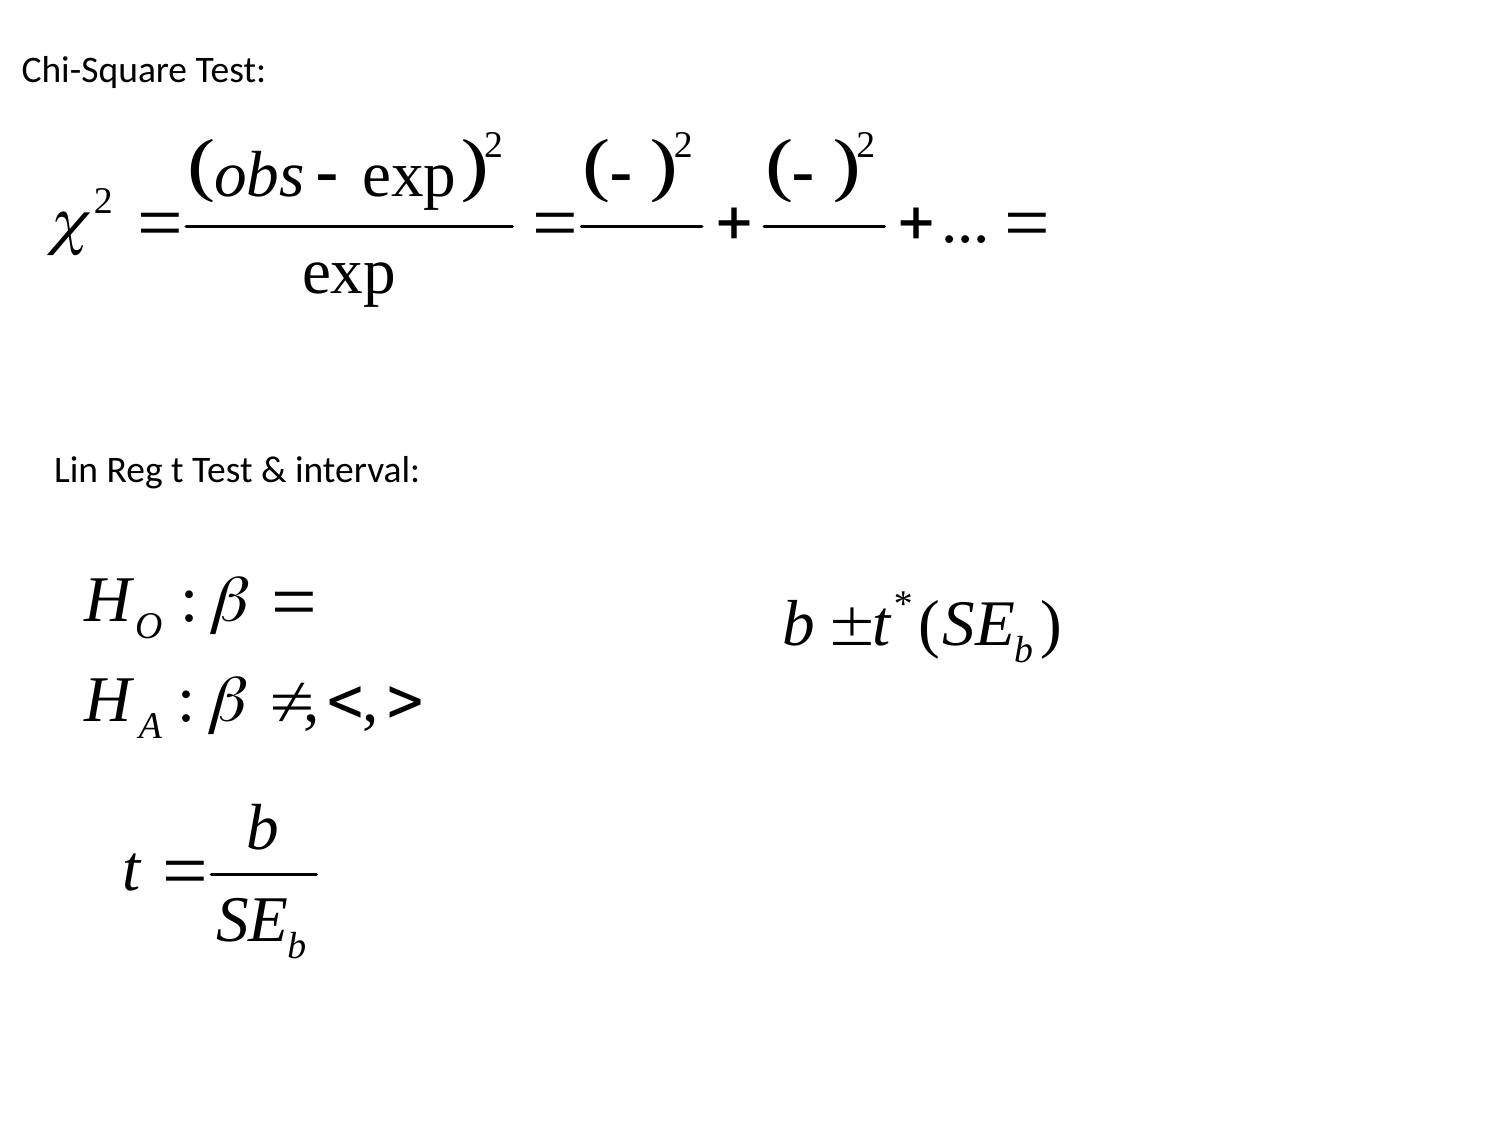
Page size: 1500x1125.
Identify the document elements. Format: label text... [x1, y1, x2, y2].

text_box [774, 574, 1075, 679]
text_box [37, 112, 1049, 320]
text_box Lin Reg t Test & interval: [39, 437, 625, 498]
text_box Chi-Square Test: [6, 37, 288, 98]
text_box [72, 556, 437, 753]
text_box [114, 787, 333, 973]
